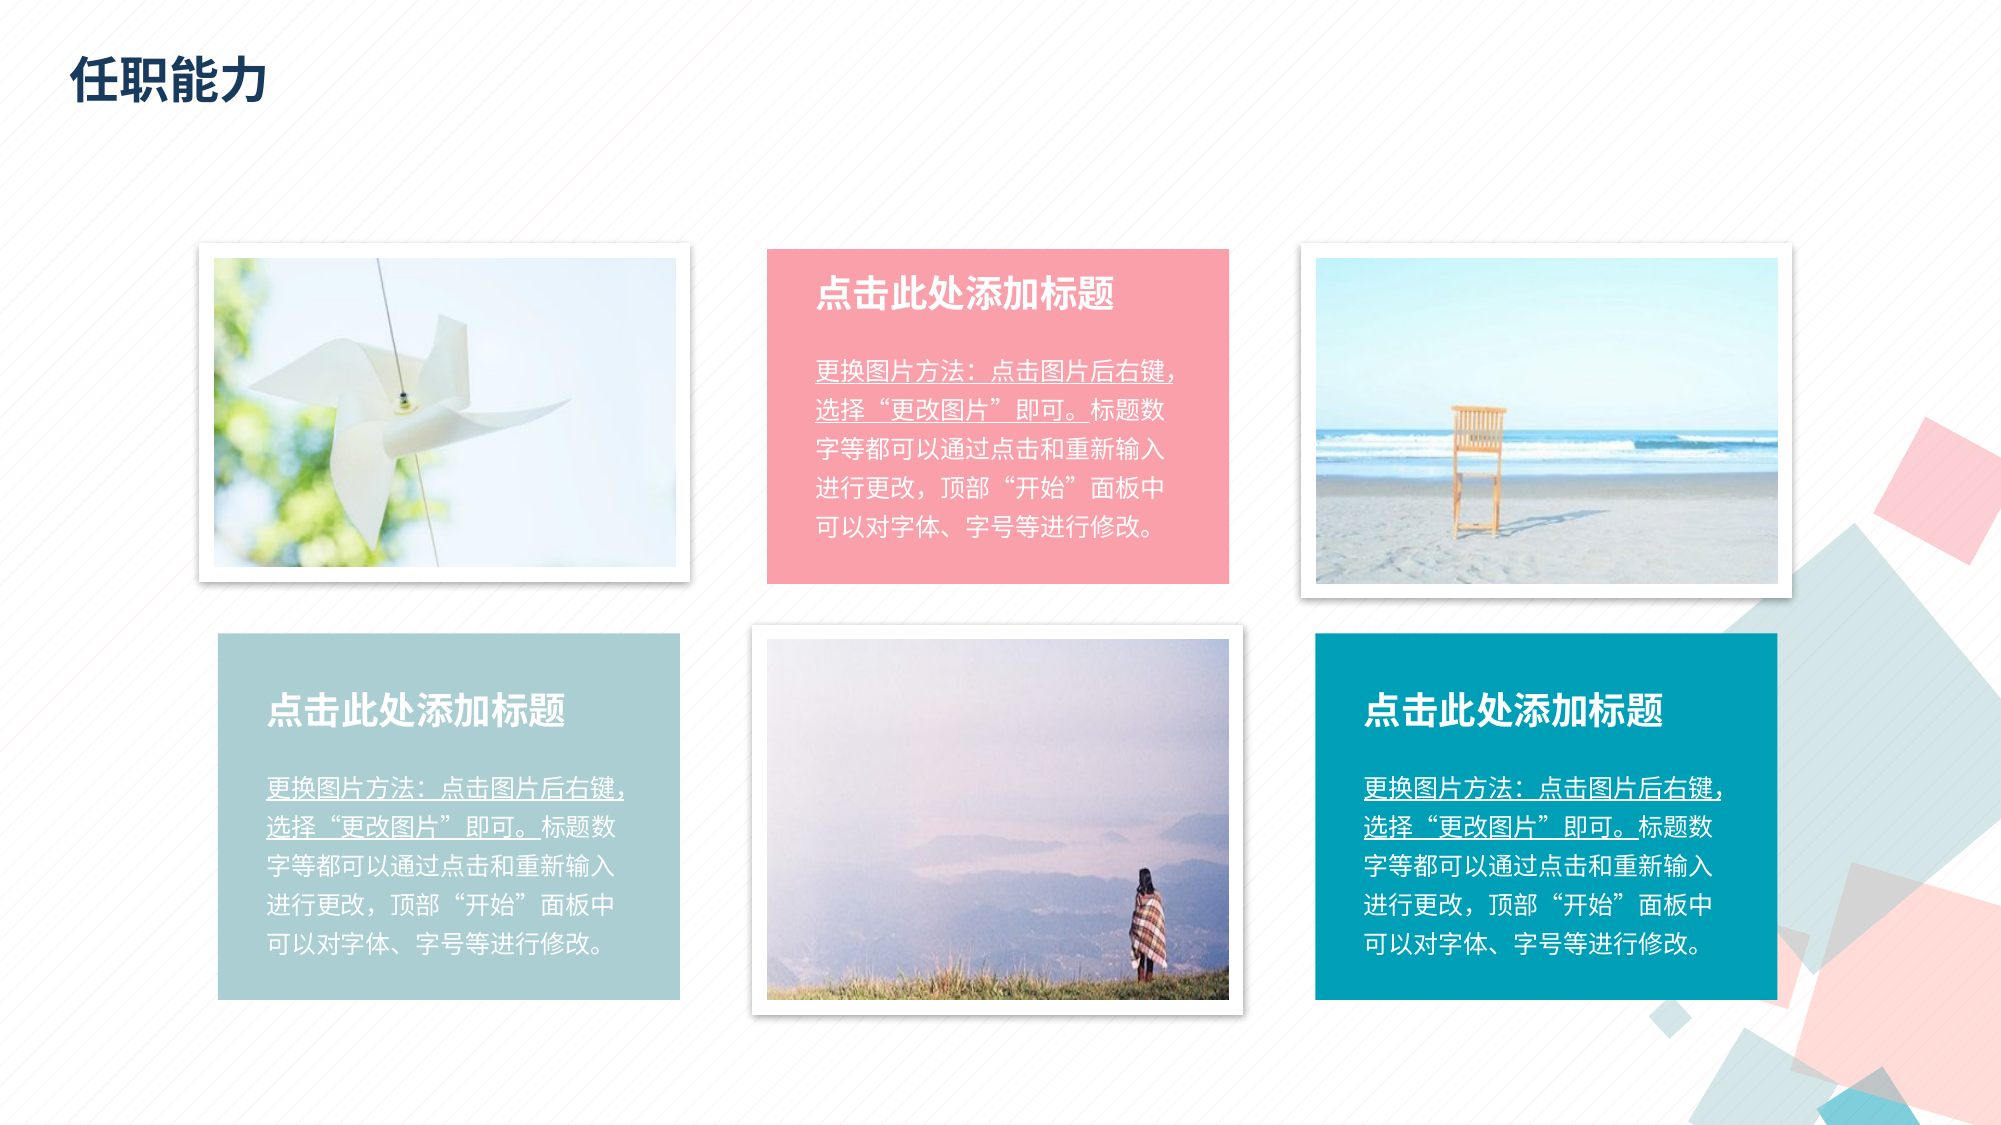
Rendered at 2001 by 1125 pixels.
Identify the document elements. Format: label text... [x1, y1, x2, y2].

list 任职能力 [54, 38, 975, 127]
text_box 更换图片方法：点击图片后右键，选择“更改图片”即可。标题数字等都可以通过点击和重新输入进行更改，顶部“开始”面板中可以对字体、字号等进行修改。 [1348, 756, 1736, 966]
text_box 更换图片方法：点击图片后右键，选择“更改图片”即可。标题数字等都可以通过点击和重新输入进行更改，顶部“开始”面板中可以对字体、字号等进行修改。 [251, 756, 639, 966]
picture [766, 639, 1229, 1000]
picture [213, 257, 676, 568]
picture [1315, 257, 1778, 584]
text_box 点击此处添加标题 [800, 249, 1188, 323]
text_box 点击此处添加标题 [251, 665, 639, 739]
text_box 更换图片方法：点击图片后右键，选择“更改图片”即可。标题数字等都可以通过点击和重新输入进行更改，顶部“开始”面板中可以对字体、字号等进行修改。 [800, 339, 1188, 549]
text_box [766, 248, 1230, 585]
text_box [1314, 632, 1778, 1001]
text_box 点击此处添加标题 [1348, 665, 1736, 739]
text_box [217, 632, 681, 1001]
